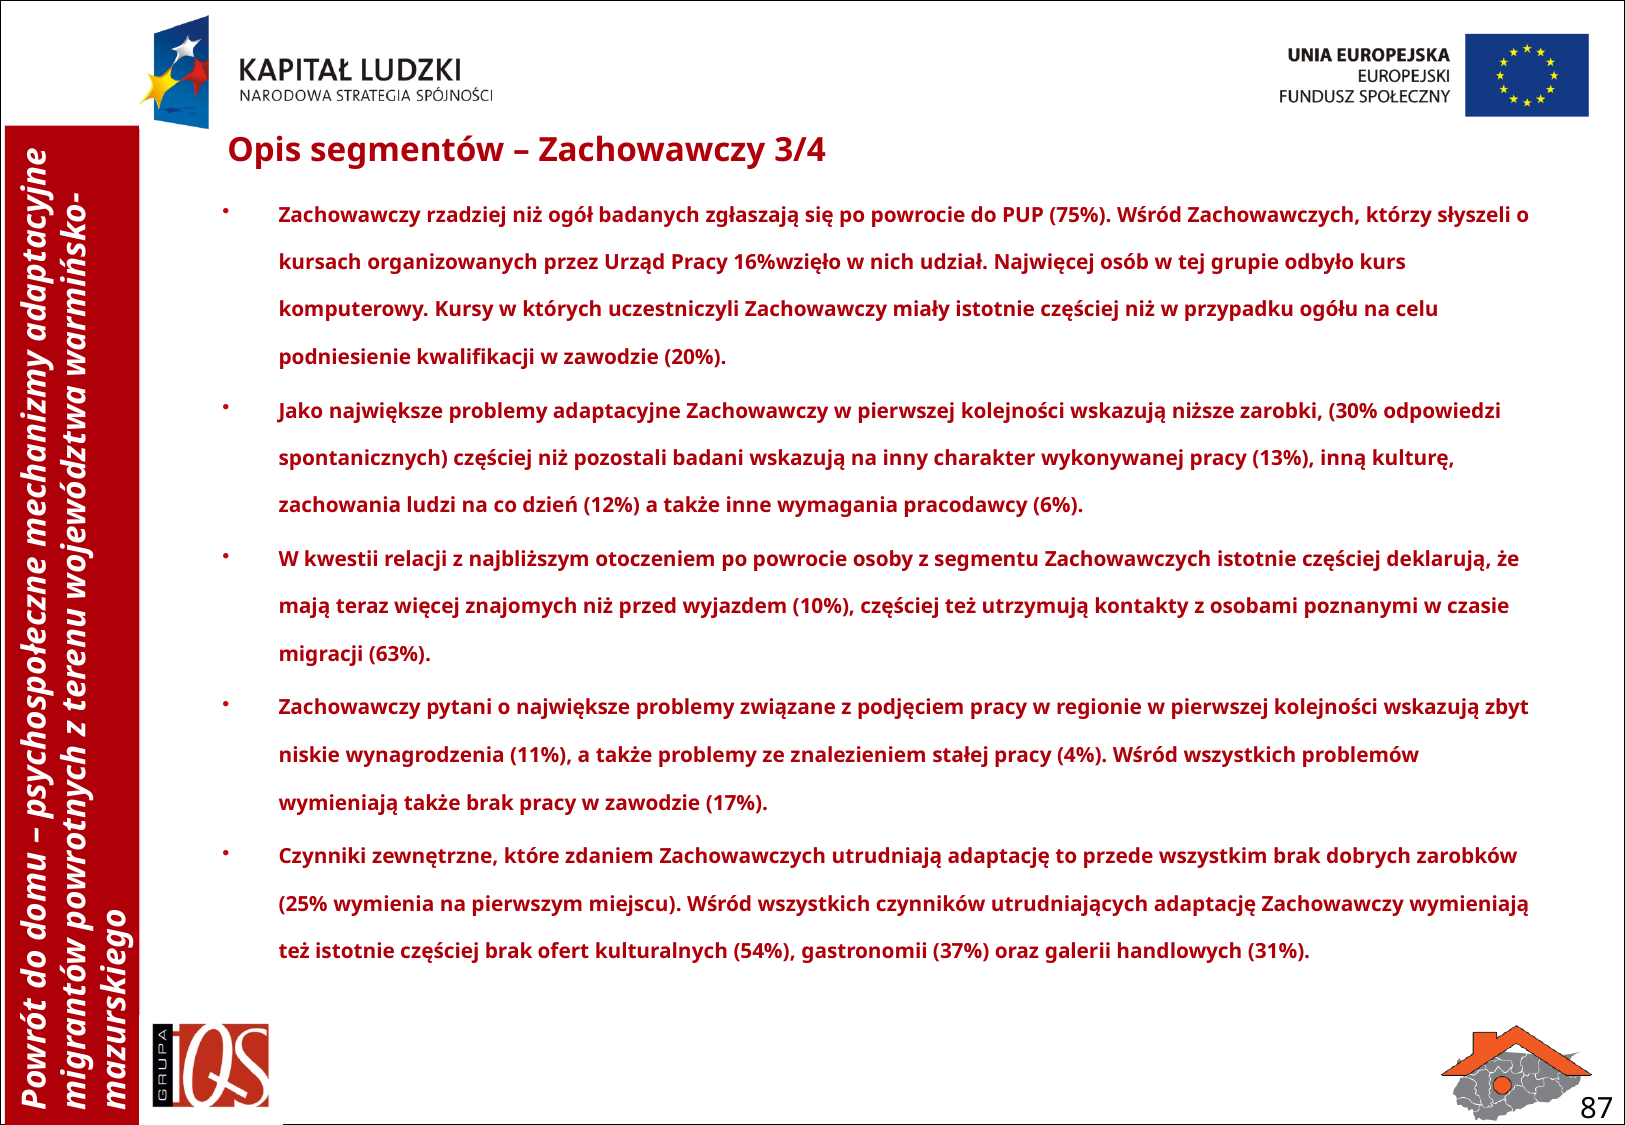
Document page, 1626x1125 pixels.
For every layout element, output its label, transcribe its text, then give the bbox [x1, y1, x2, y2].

slide_number 87 [1249, 1082, 1625, 1125]
picture [1250, 7, 1617, 143]
picture [139, 15, 492, 129]
text_box Opis segmentów – Zachowawczy 3/4 [227, 121, 904, 176]
picture [1438, 1023, 1594, 1082]
picture [139, 1015, 283, 1125]
text_box Zachowawczy rzadziej niż ogół badanych zgłaszają się po powrocie do PUP (75%). Wśród Zachowawczych, którzy słyszeli o kursach organizowanych przez Urząd Pracy 16%wzięło w nich udział. Najwięcej osób w tej grupie odbyło kurs komputerowy. Kursy w których uczestniczyli Zachowawczy miały istotnie częściej niż w przypadku ogółu na celu podniesienie kwalifikacji w zawodzie (20%). Jako największe problemy adaptacyjne Zachowawczy w pierwszej kolejności wskazują niższe zarobki, (30% odpowiedzi spontanicznych) częściej niż pozostali badani wskazują na inny charakter wykonywanej pracy (13%), inną kulturę, zachowania ludzi na co dzień (12%) a także inne wymagania pracodawcy (6%). W kwestii relacji z najbliższym otoczeniem po powrocie osoby z segmentu Zachowawczych istotnie częściej deklarują, że mają teraz więcej znajomych niż przed wyjazdem (10%), częściej też utrzymują kontakty z osobami poznanymi w czasie migracji (63%). Zachowawczy pytani o największe problemy związane z podjęciem pracy w regionie w pierwszej kolejności wskazują zbyt niskie wynagrodzenia (11%), a także problemy ze znalezieniem stałej pracy (4%). Wśród wszystkich problemów wymieniają także brak pracy w zawodzie (17%). Czynniki zewnętrzne, które zdaniem Zachowawczych utrudniają adaptację to przede wszystkim brak dobrych zarobków (25% wymienia na pierwszym miejscu). Wśród wszystkich czynników utrudniających adaptację Zachowawczy wymieniają też istotnie częściej brak ofert kulturalnych (54%), gastronomii (37%) oraz galerii handlowych (31%). [216, 178, 1551, 963]
